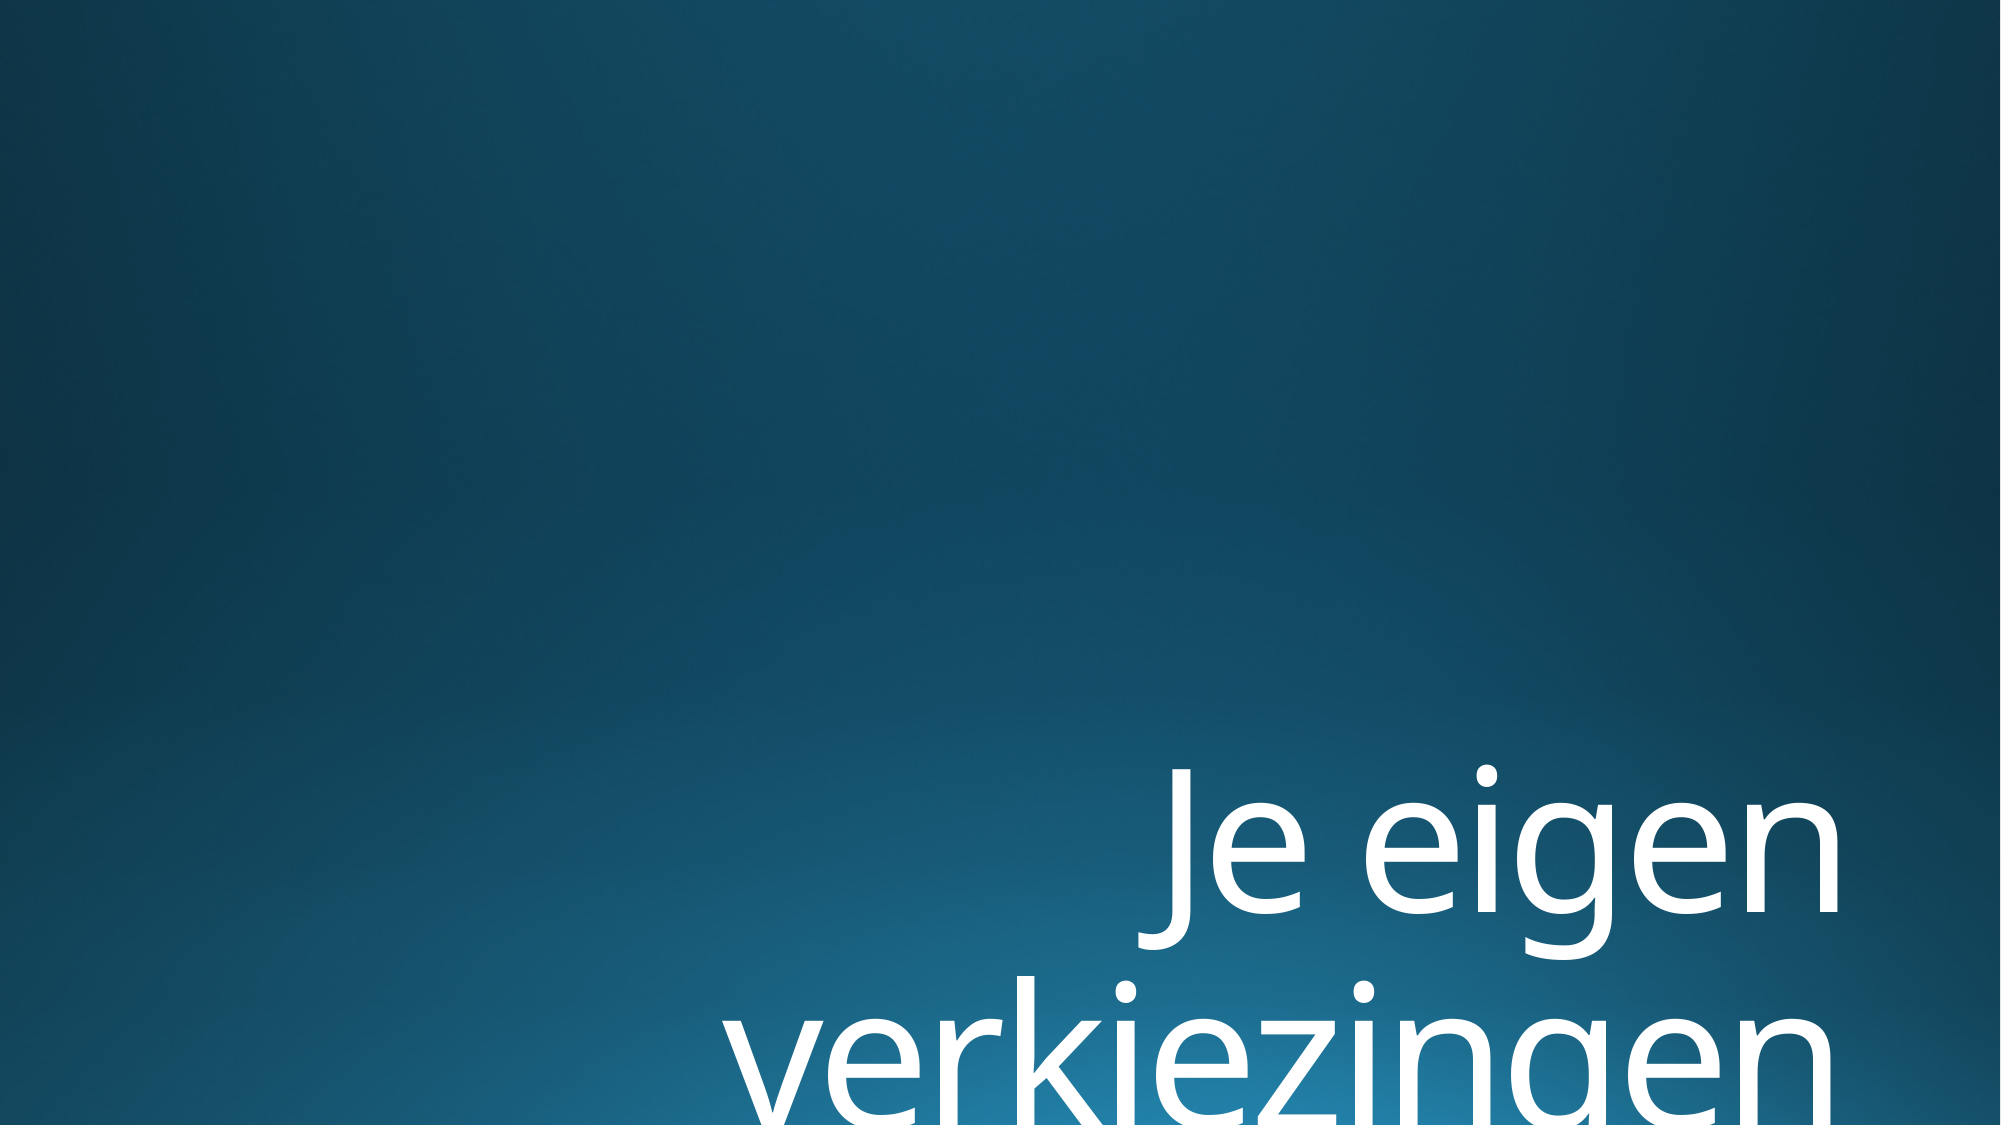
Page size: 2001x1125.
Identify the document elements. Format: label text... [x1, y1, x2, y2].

picture [0, 0, 2001, 1125]
title Je eigen verkiezingen [362, 732, 1863, 1002]
